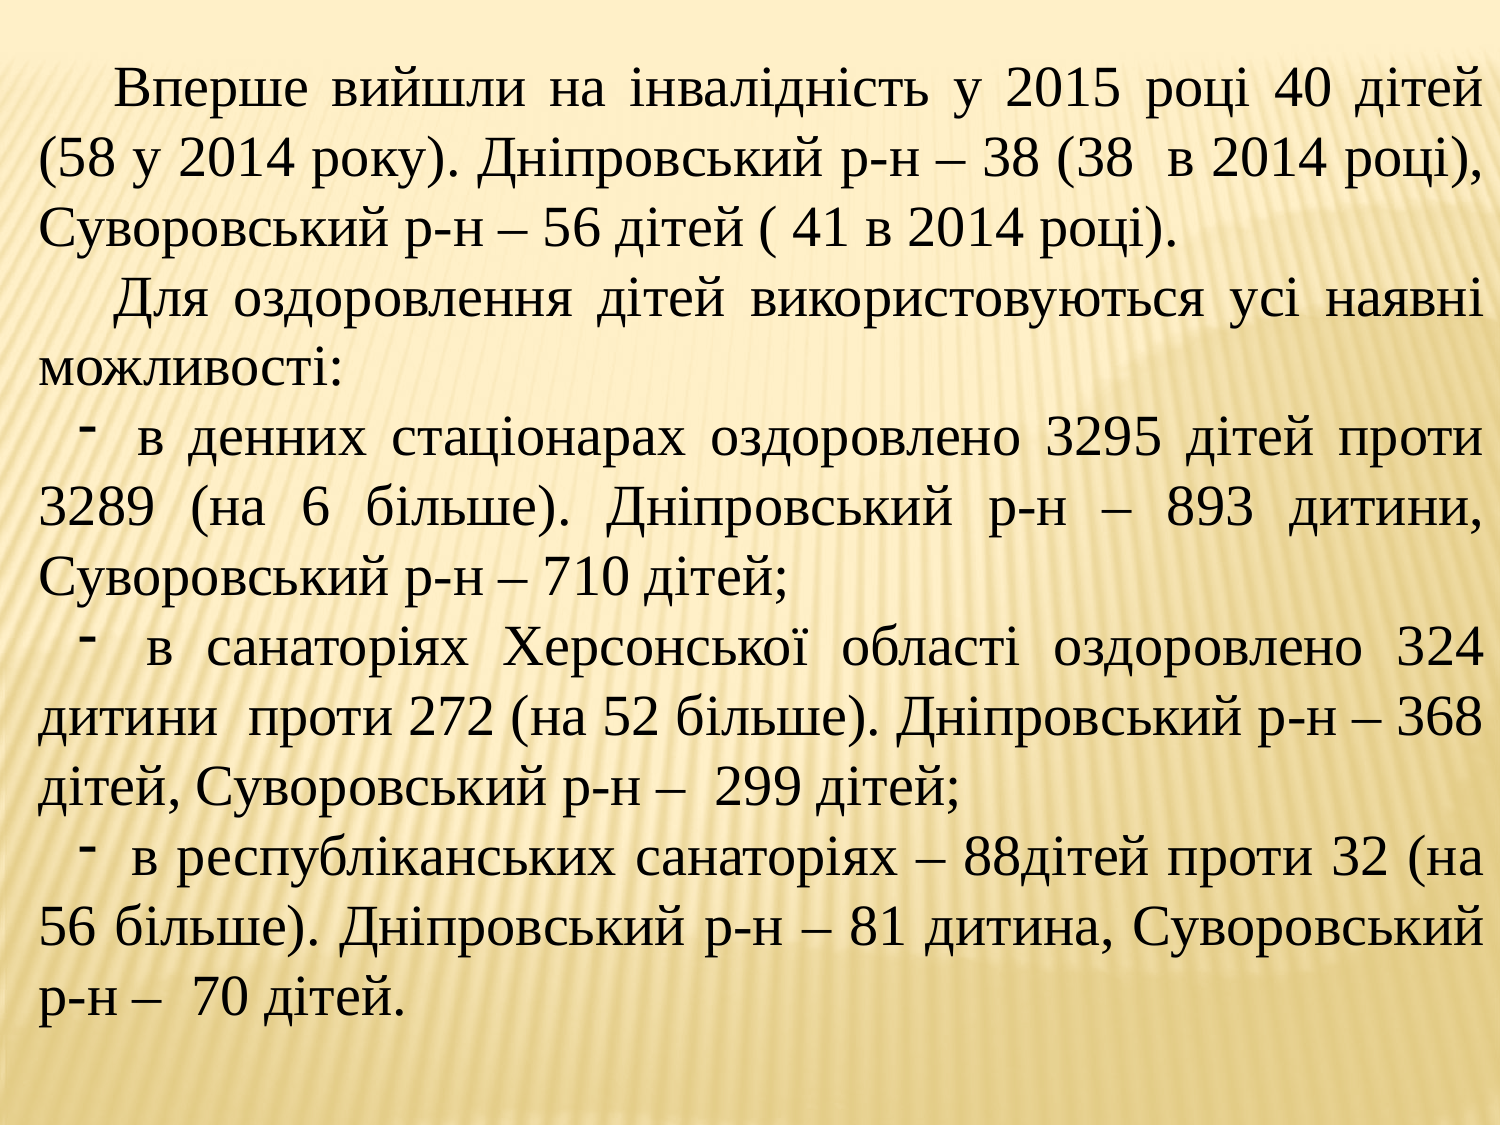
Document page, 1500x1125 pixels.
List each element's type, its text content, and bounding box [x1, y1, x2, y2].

text_box Вперше вийшли на інвалідність у 2015 році 40 дітей (58 у 2014 року). Дніпровський р-н – 38 (38 в 2014 році), Суворовський р-н – 56 дітей ( 41 в 2014 році). Для оздоровлення дітей використовуються усі наявні можливості: в денних стаціонарах оздоровлено 3295 дітей проти 3289 (на 6 більше). Дніпровський р-н – 893 дитини, Суворовський р-н – 710 дітей; в санаторіях Херсонської області оздоровлено 324 дитини проти 272 (на 52 більше). Дніпровський р-н – 368 дітей, Суворовський р-н – 299 дітей; в республіканських санаторіях – 88дітей проти 32 (на 56 більше). Дніпровський р-н – 81 дитина, Суворовський р-н – 70 дітей. [23, 40, 1500, 1035]
